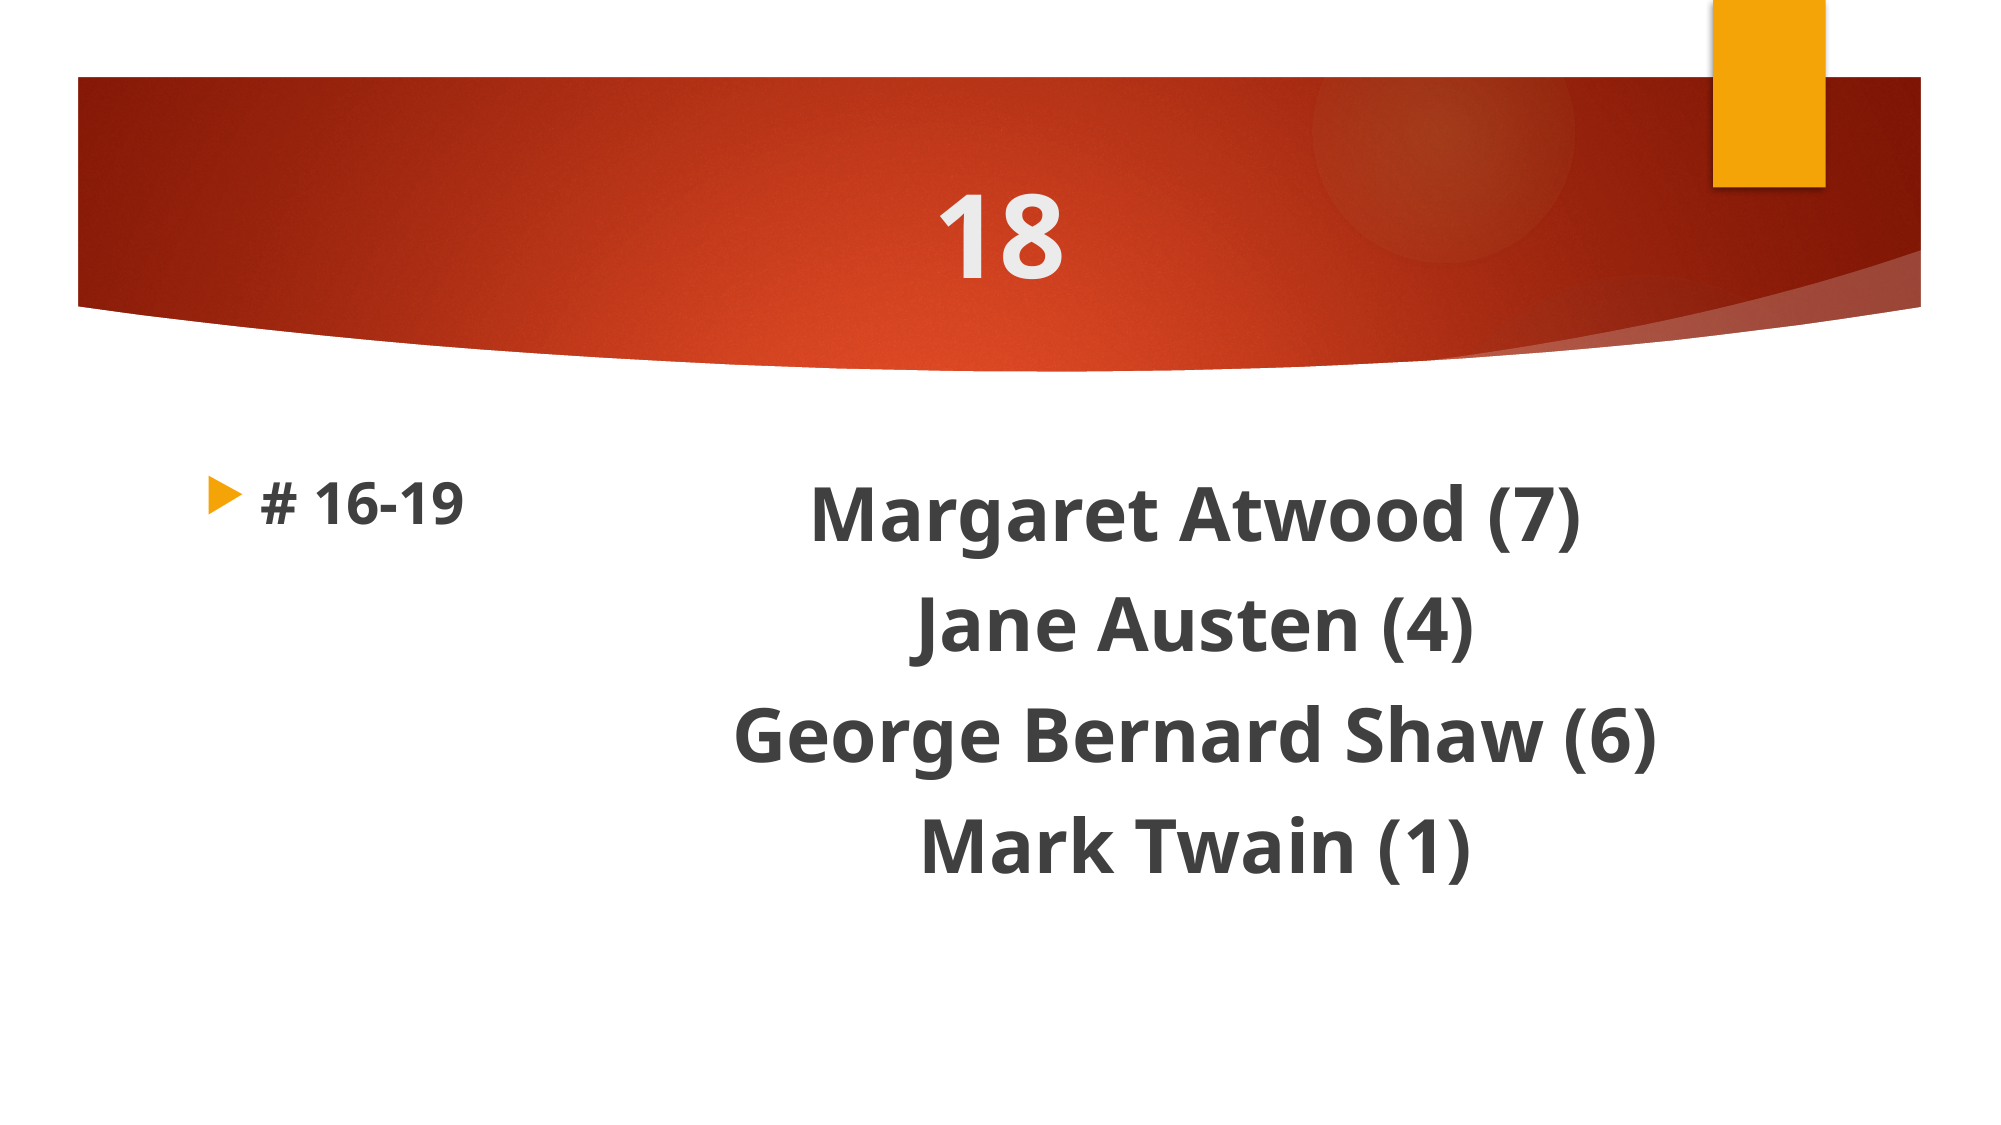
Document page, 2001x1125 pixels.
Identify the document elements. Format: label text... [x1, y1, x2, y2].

list # 16-19 [189, 458, 484, 578]
text_box Margaret Atwood (7) Jane Austen (4) George Bernard Shaw (6) Mark Twain (1) [576, 458, 1815, 974]
title 18 [281, 155, 1719, 309]
